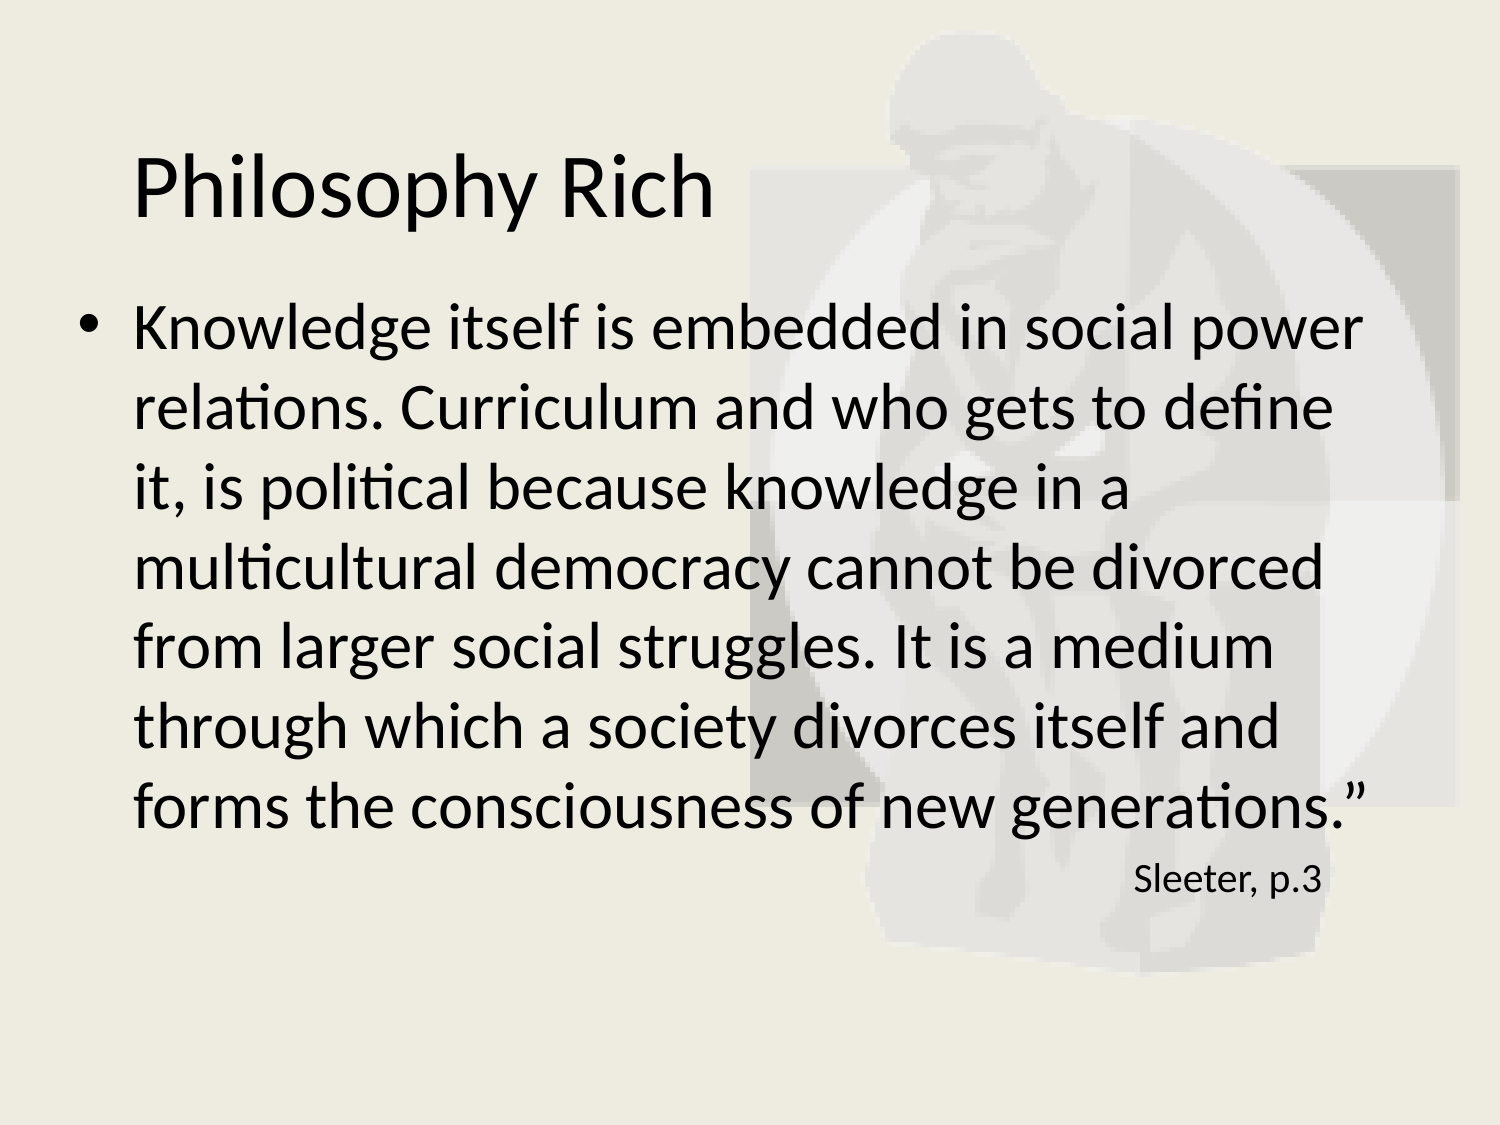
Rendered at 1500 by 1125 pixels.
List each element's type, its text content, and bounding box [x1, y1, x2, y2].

list Knowledge itself is embedded in social power relations. Curriculum and who gets to define it, is political because knowledge in a multicultural democracy cannot be divorced from larger social struggles. It is a medium through which a society divorces itself and forms the consciousness of new generations.” Sleeter, p.3 [62, 275, 1413, 1018]
picture [749, 15, 1477, 993]
title Philosophy Rich [0, 87, 744, 275]
